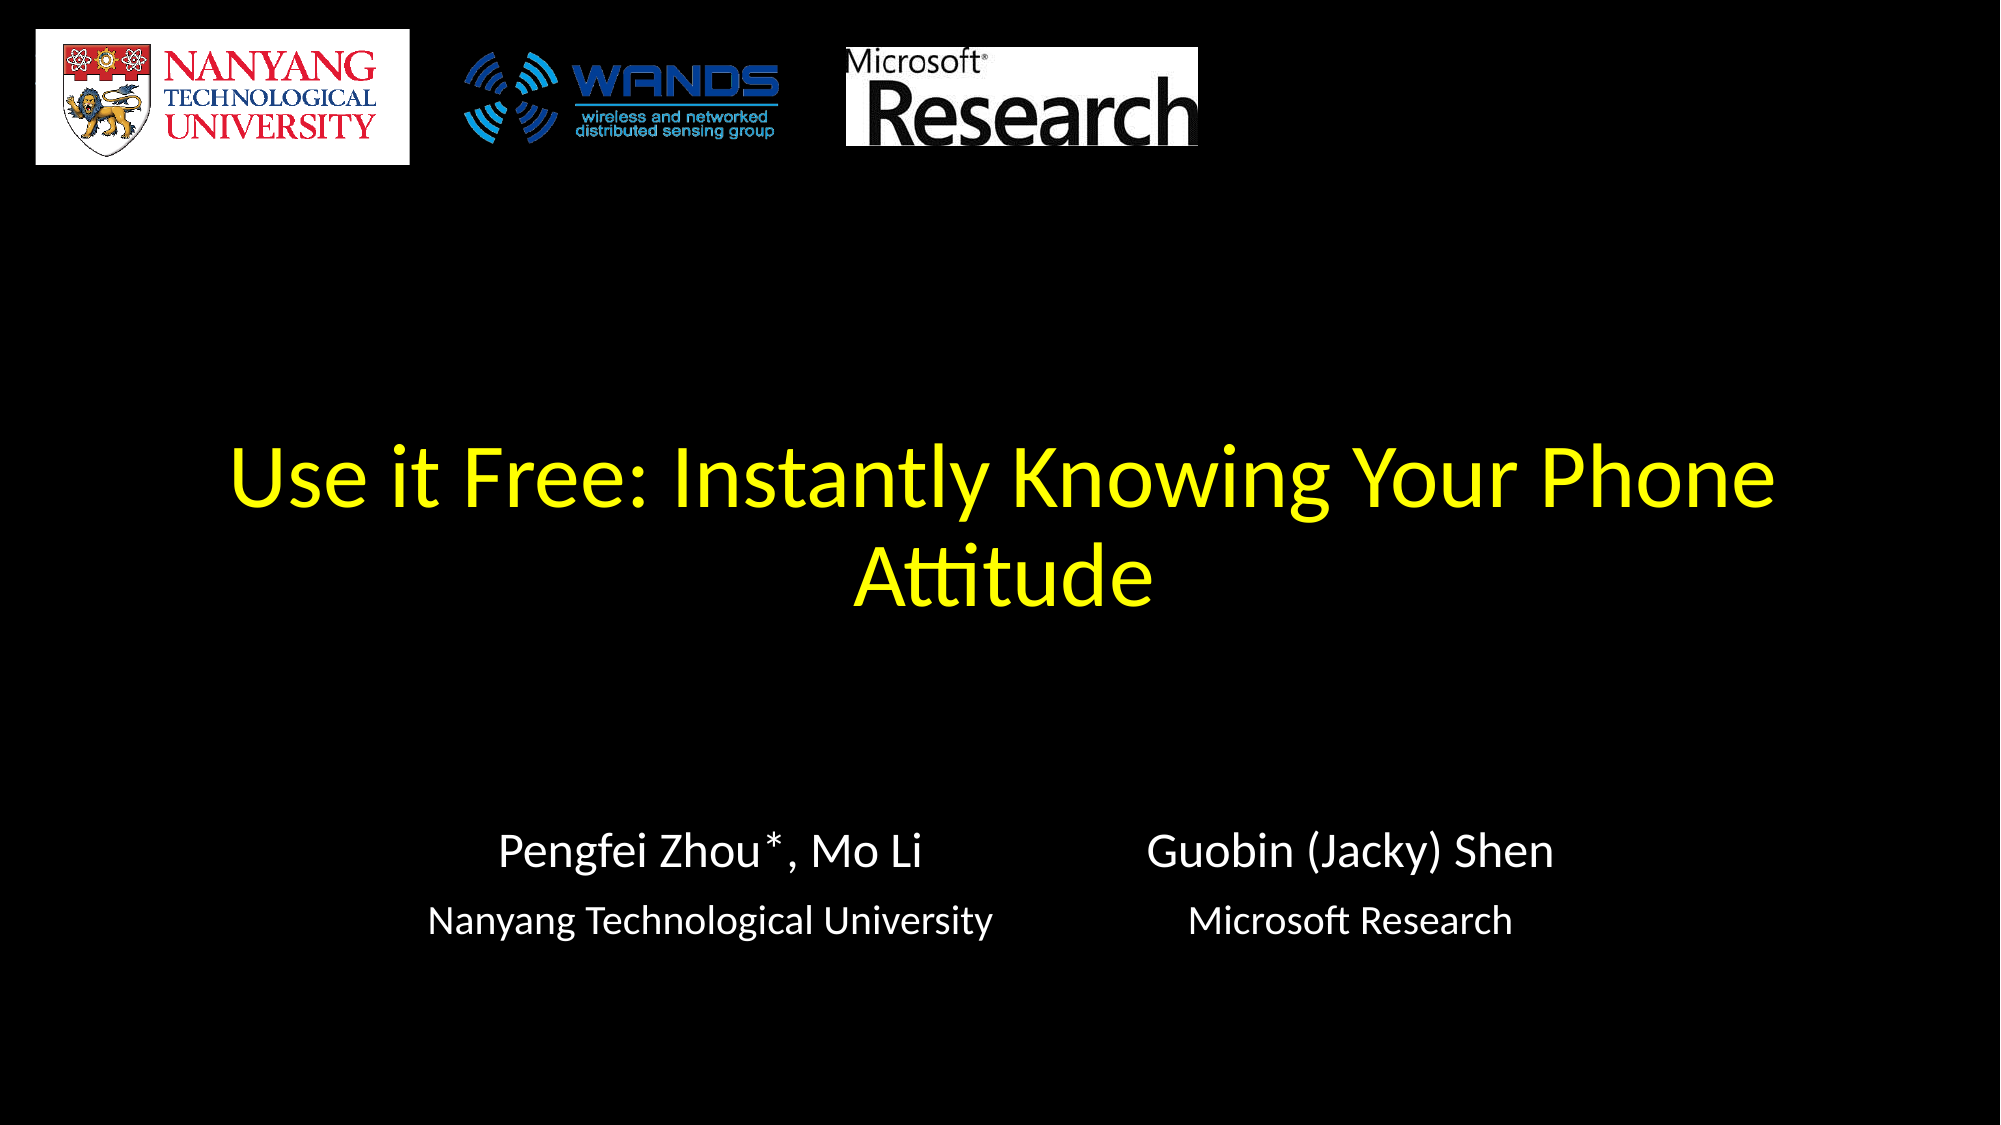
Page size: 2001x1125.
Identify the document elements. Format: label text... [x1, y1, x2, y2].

picture [464, 49, 779, 144]
picture [845, 47, 1198, 146]
subtitle Pengfei Zhou*, Mo Li Nanyang Technological University [307, 816, 1081, 971]
picture [35, 28, 410, 165]
text_box Guobin (Jacky) Shen Microsoft Research [1081, 816, 1620, 971]
title Use it Free: Instantly Knowing Your Phone Attitude [98, 283, 1910, 635]
